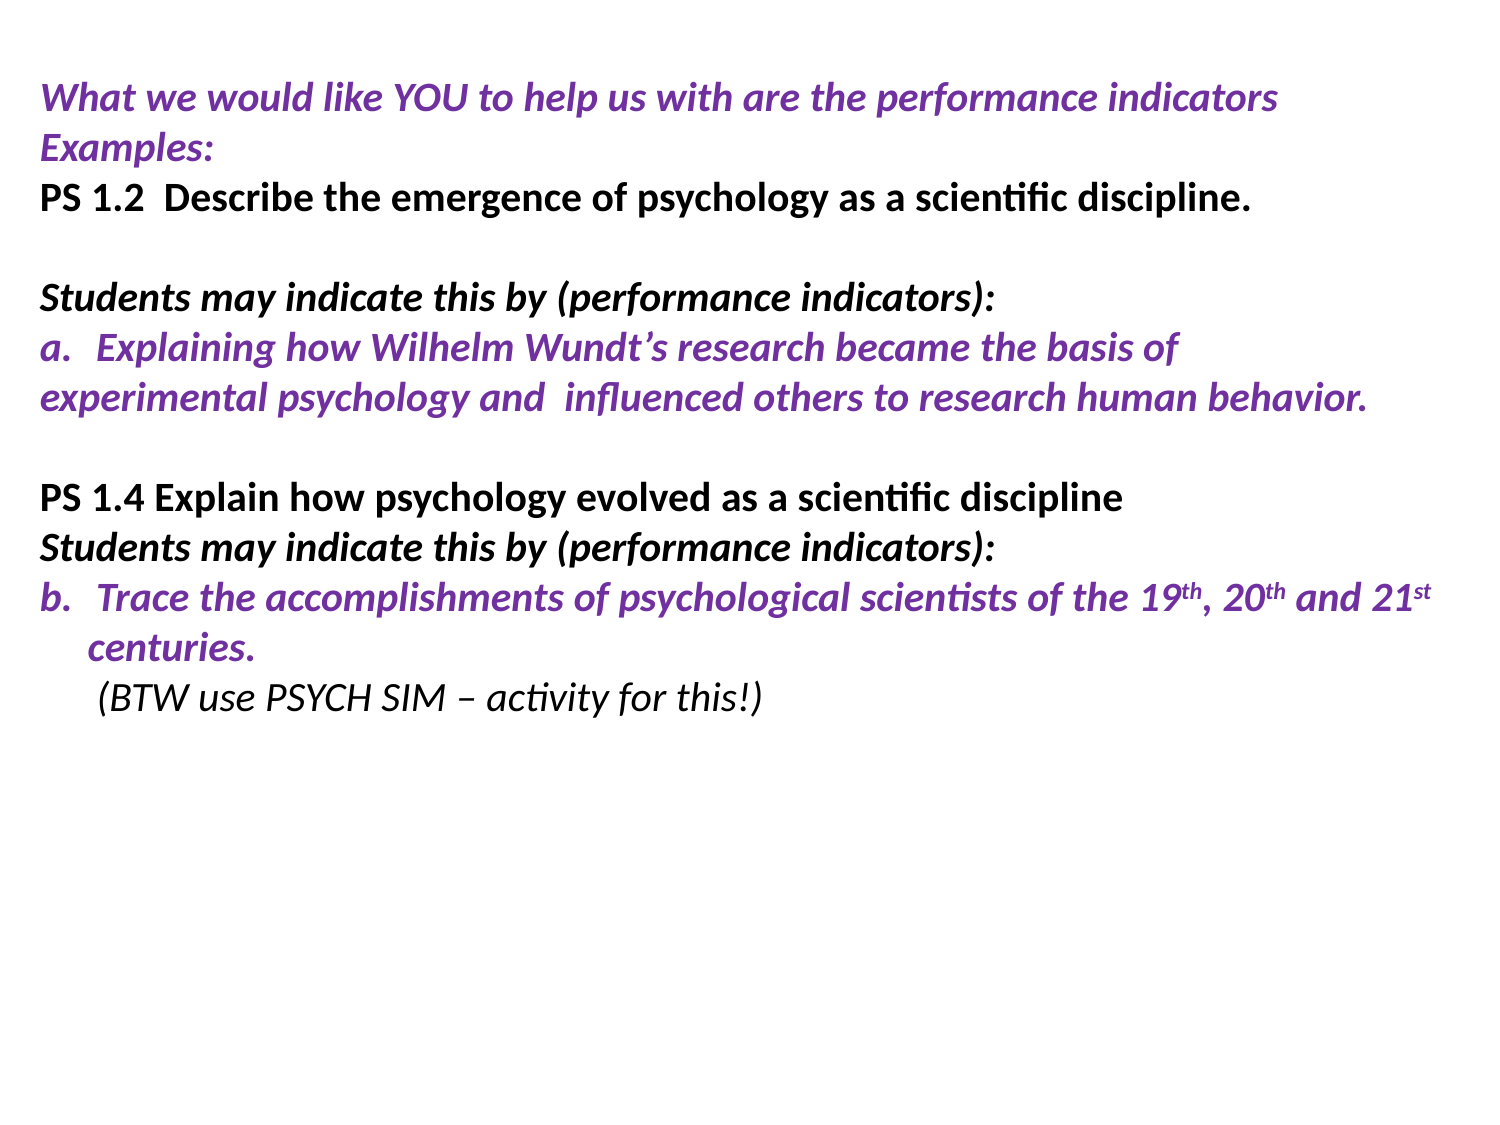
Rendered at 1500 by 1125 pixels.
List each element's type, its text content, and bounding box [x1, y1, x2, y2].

text_box What we would like YOU to help us with are the performance indicators Examples: PS 1.2 Describe the emergence of psychology as a scientific discipline. Students may indicate this by (performance indicators): Explaining how Wilhelm Wundt’s research became the basis of experimental psychology and influenced others to research human behavior. PS 1.4 Explain how psychology evolved as a scientific discipline Students may indicate this by (performance indicators): Trace the accomplishments of psychological scientists of the 19th, 20th and 21st centuries. (BTW use PSYCH SIM – activity for this!) [24, 62, 1500, 868]
